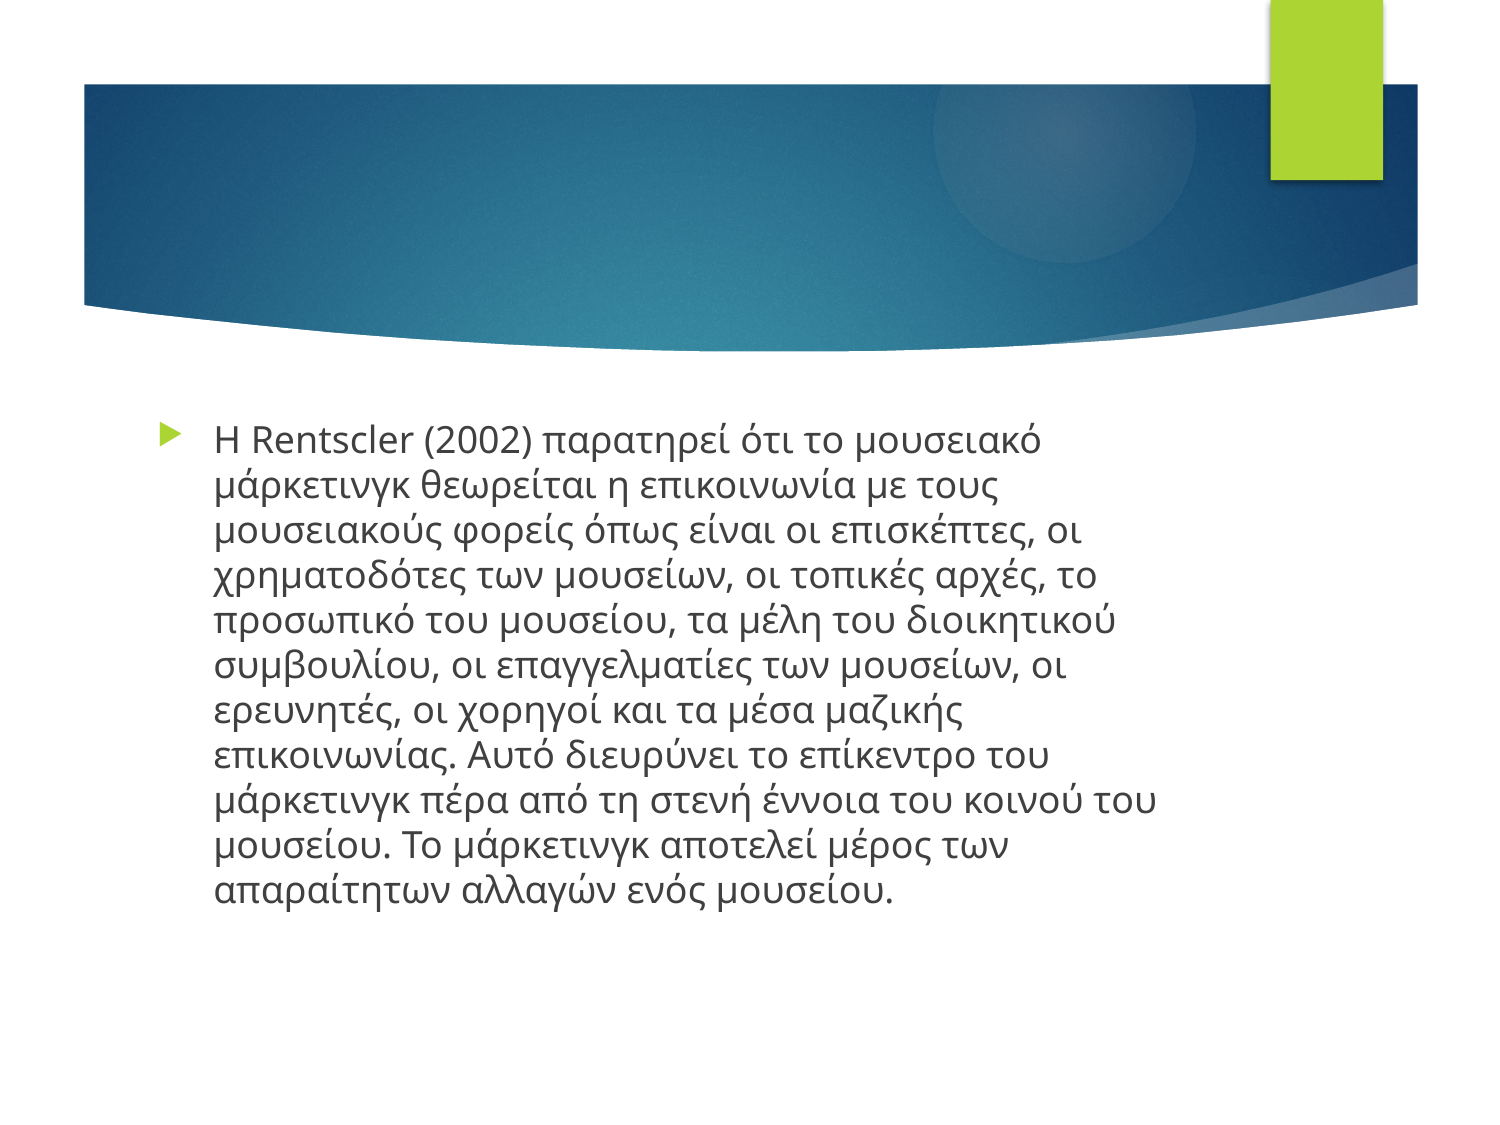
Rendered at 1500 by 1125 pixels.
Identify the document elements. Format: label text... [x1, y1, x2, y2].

list Η Rentscler (2002) παρατηρεί ότι το μουσειακό μάρκετινγκ θεωρείται η επικοινωνία με τους μουσειακούς φορείς όπως είναι οι επισκέπτες, οι χρηματοδότες των μουσείων, οι τοπικές αρχές, το προσωπικό του μουσείου, τα μέλη του διοικητικού συμβουλίου, οι επαγγελματίες των μουσείων, οι ερευνητές, οι χορηγοί και τα μέσα μαζικής επικοινωνίας. Αυτό διευρύνει το επίκεντρο του μάρκετινγκ πέρα από τη στενή έννοια του κοινού του μουσείου. Το μάρκετινγκ αποτελεί μέρος των απαραίτητων αλλαγών ενός μουσείου. [142, 408, 1183, 988]
